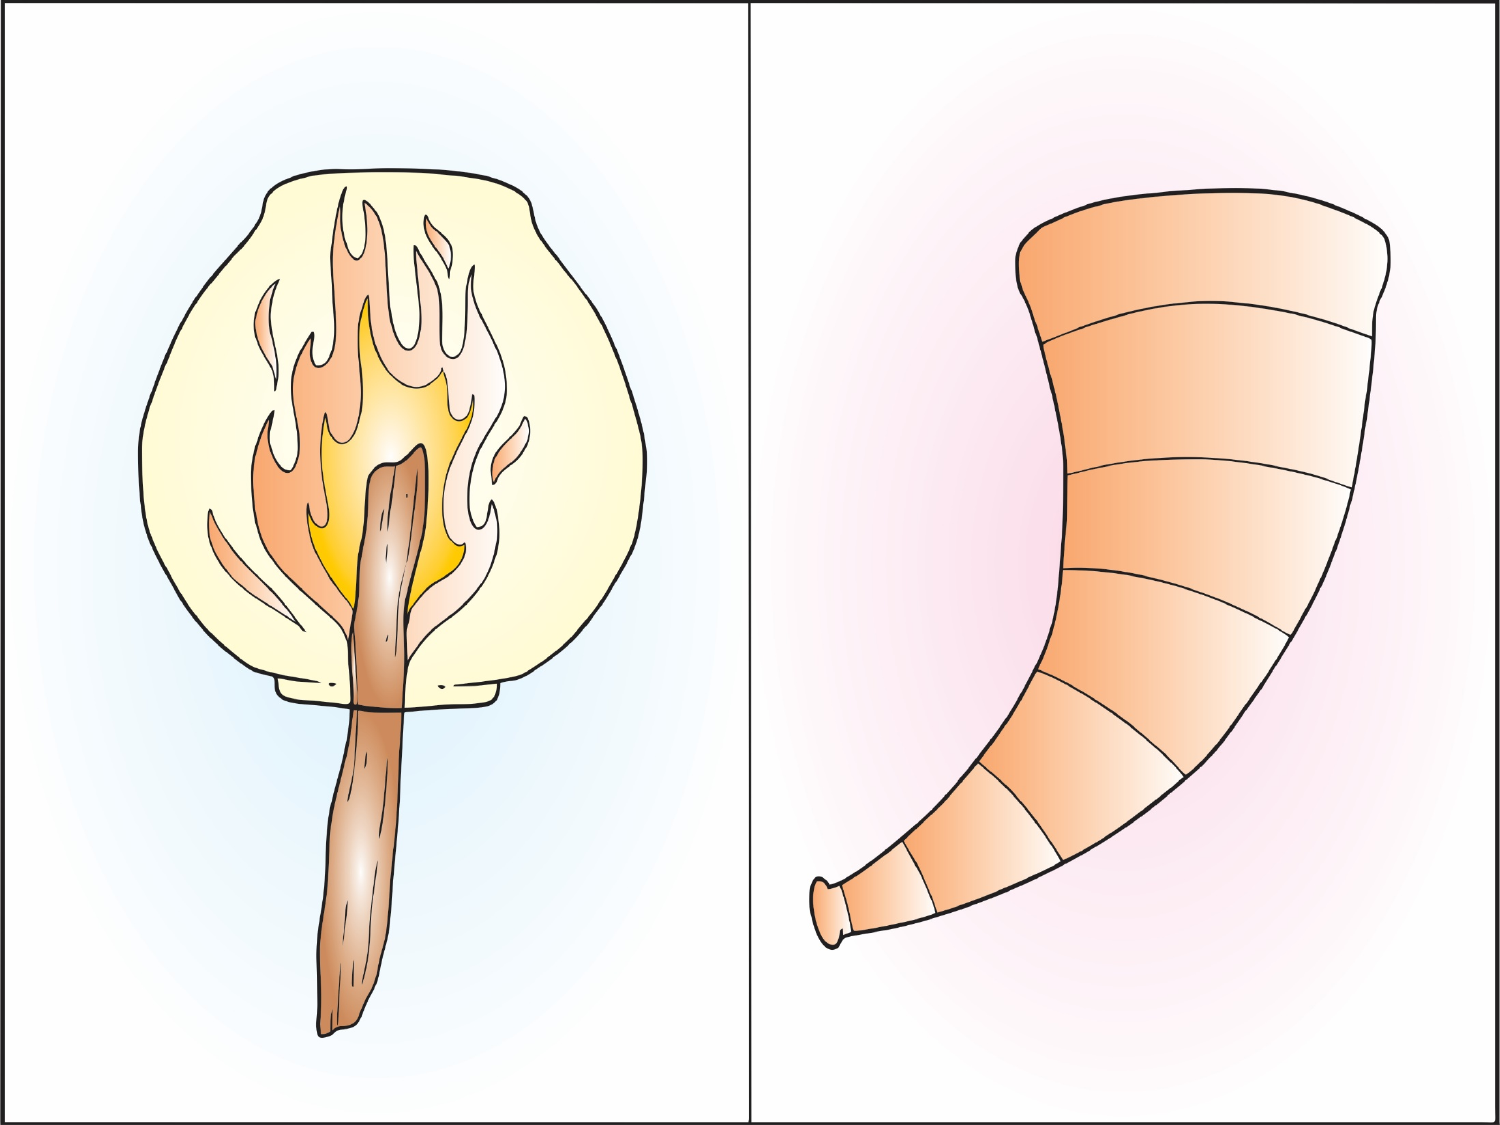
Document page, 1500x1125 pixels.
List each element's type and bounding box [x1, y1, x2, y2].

list [0, 0, 1500, 1125]
